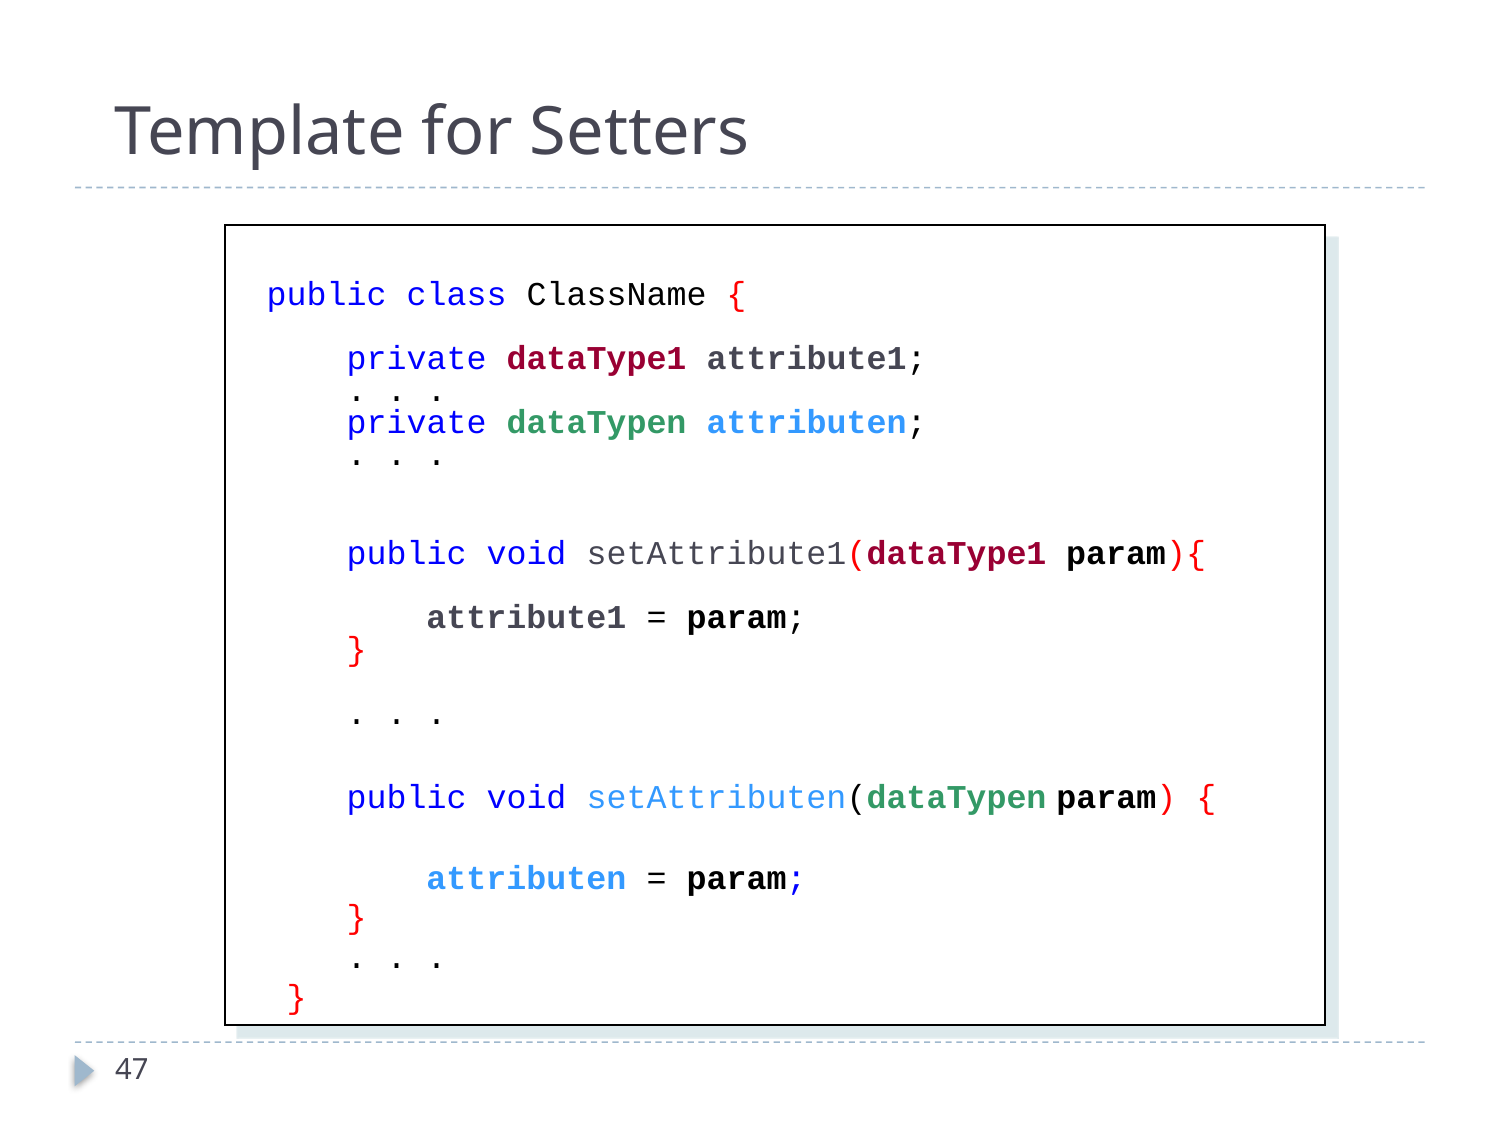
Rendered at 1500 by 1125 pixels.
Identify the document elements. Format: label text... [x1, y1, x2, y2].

text_box public class ClassName { private dataType1 attribute1; . . . private dataTypen attributen; . . . public void setAttribute1(dataType1 param){ attribute1 = param; } . . . public void setAttributen(dataTypen param) { attributen = param; } . . . } [251, 233, 1300, 1023]
text_box [225, 224, 1325, 1025]
title Template for Setters [99, 37, 1375, 175]
slide_number 47 [100, 1042, 426, 1103]
